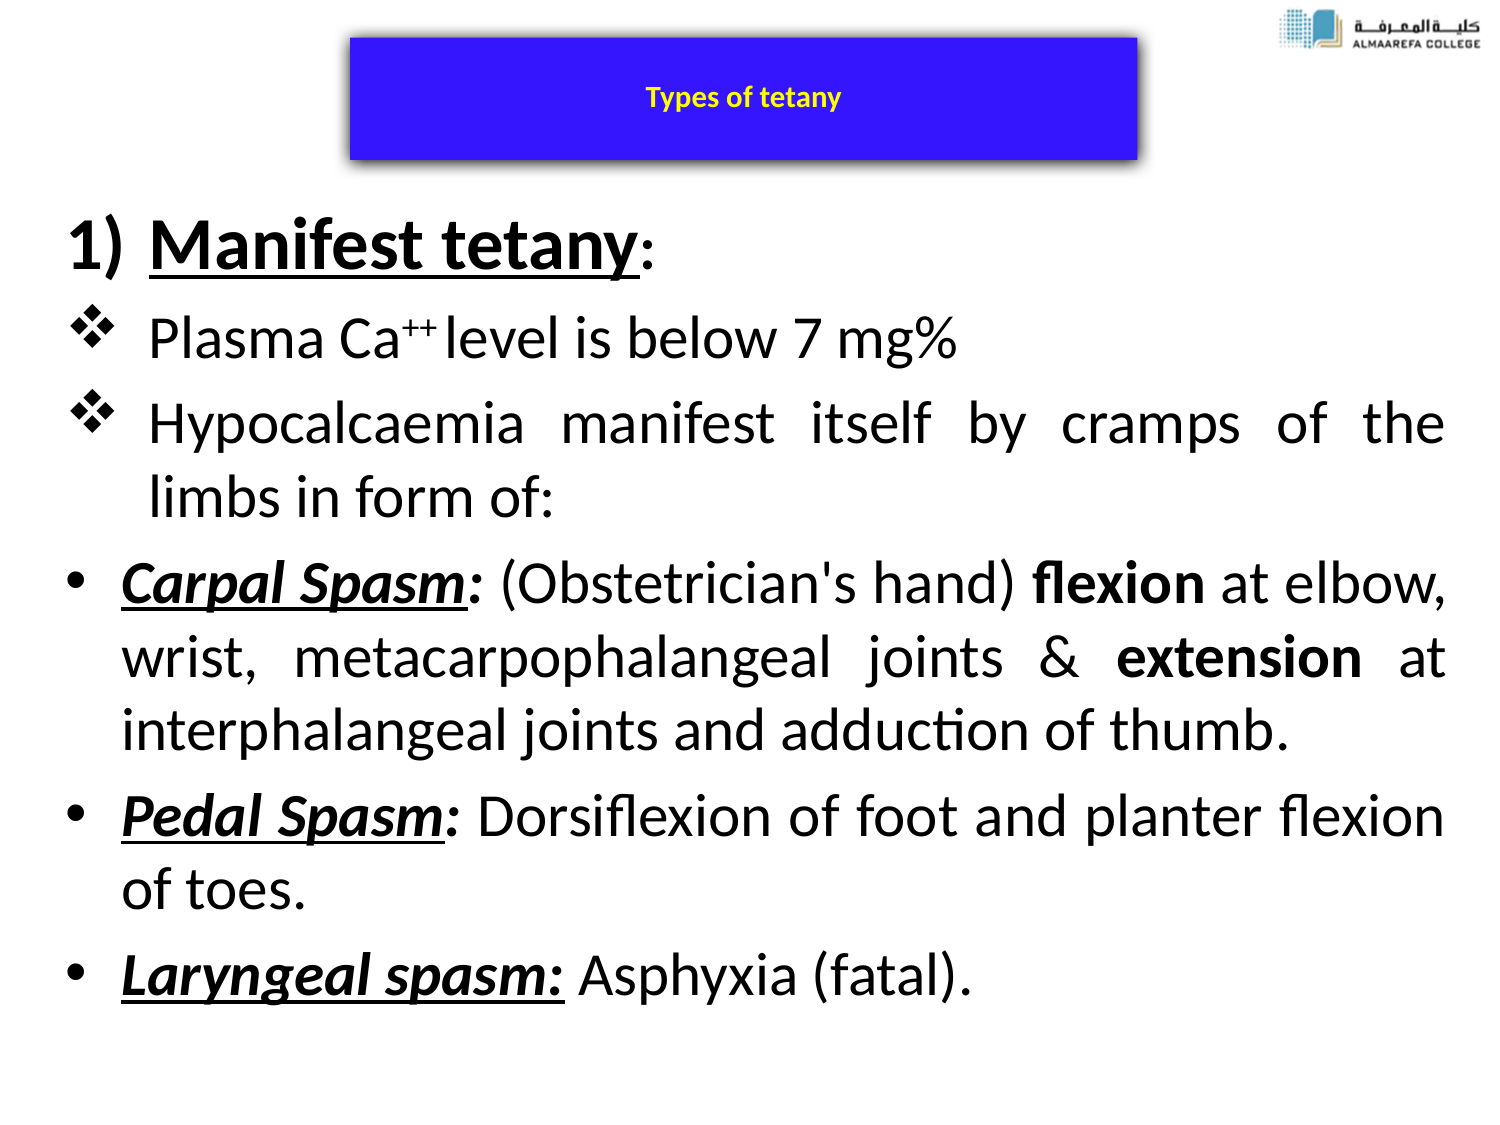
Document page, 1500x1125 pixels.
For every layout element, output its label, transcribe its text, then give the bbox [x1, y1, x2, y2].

picture [1275, 0, 1485, 65]
list Manifest tetany: Plasma Ca++ level is below 7 mg% Hypocalcaemia manifest itself by cramps of the limbs in form of: Carpal Spasm: (Obstetrician's hand) flexion at elbow, wrist, metacarpophalangeal joints & extension at interphalangeal joints and adduction of thumb. Pedal Spasm: Dorsiflexion of foot and planter flexion of toes. Laryngeal spasm: Asphyxia (fatal). [50, 187, 1463, 1050]
title Types of tetany [350, 37, 1138, 160]
